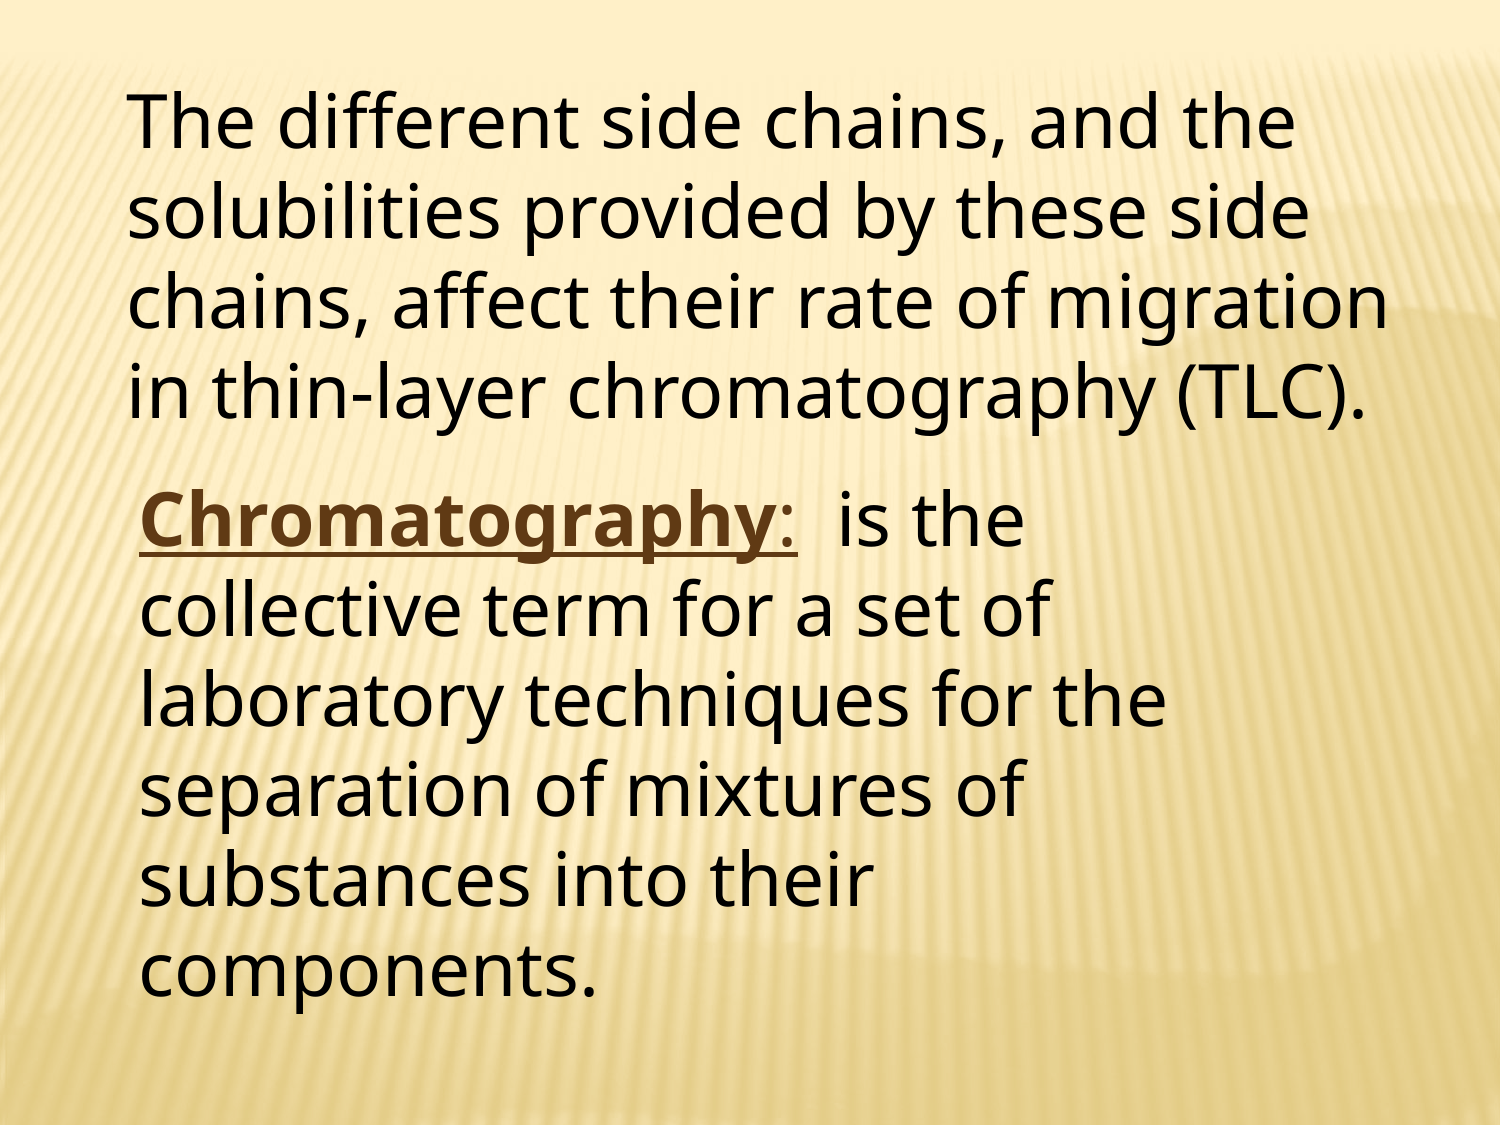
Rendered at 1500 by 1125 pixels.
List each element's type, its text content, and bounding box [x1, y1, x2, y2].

text_box Chromatography: is the collective term for a set of laboratory techniques for the separation of mixtures of substances into their components. [123, 463, 1365, 1019]
text_box The different side chains, and the solubilities provided by these side chains, affect their rate of migration in thin-layer chromatography (TLC). [112, 66, 1424, 532]
